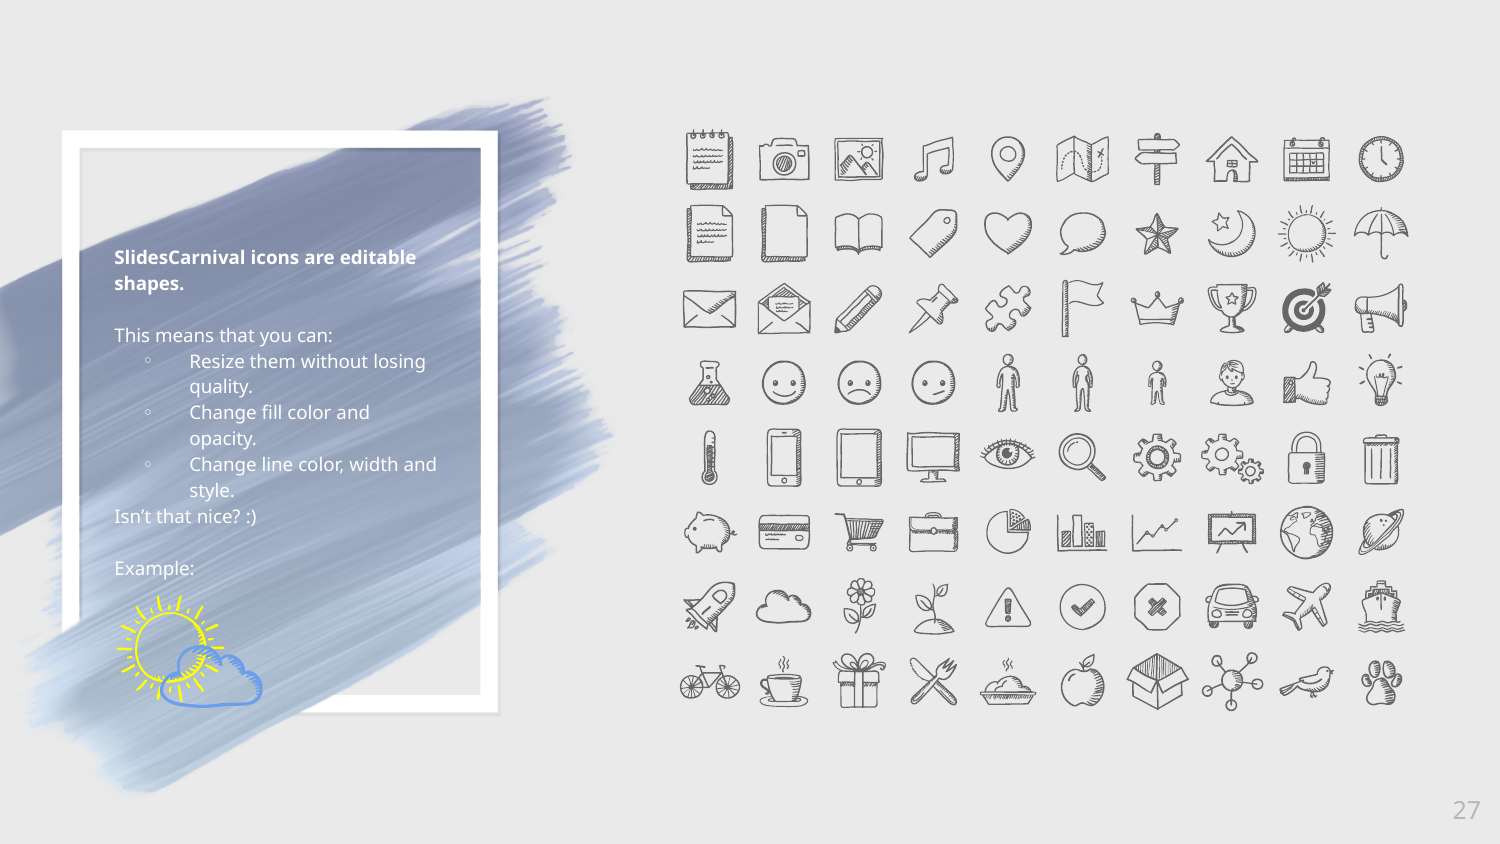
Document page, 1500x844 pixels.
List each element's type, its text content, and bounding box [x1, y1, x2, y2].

text_box [1147, 360, 1167, 405]
text_box [1205, 583, 1259, 629]
text_box [121, 664, 136, 673]
text_box [684, 511, 738, 554]
text_box [679, 664, 741, 699]
text_box [1058, 433, 1107, 481]
text_box [908, 283, 959, 334]
text_box [834, 137, 884, 182]
text_box [1072, 354, 1093, 412]
text_box [1283, 137, 1330, 182]
text_box [1133, 433, 1182, 482]
text_box [991, 136, 1026, 182]
text_box [984, 212, 1032, 255]
text_box [984, 285, 1032, 332]
text_box [834, 285, 883, 334]
text_box [1205, 136, 1259, 183]
text_box [996, 353, 1021, 413]
text_box [843, 578, 877, 634]
text_box [1283, 361, 1331, 406]
text_box [1207, 210, 1256, 258]
text_box [1059, 212, 1107, 256]
text_box [1126, 653, 1190, 711]
text_box [1131, 514, 1183, 552]
text_box [1201, 652, 1264, 712]
text_box [193, 677, 204, 692]
text_box [1354, 283, 1408, 333]
text_box [832, 652, 886, 709]
text_box [1207, 510, 1257, 554]
text_box [1061, 279, 1105, 338]
text_box [177, 684, 183, 702]
list SlidesCarnival icons are editable shapes. This means that you can: Resize them without losing quality. Change fill color and opacity. Change line color, width and style. Isn’t that nice? :) Example: [114, 242, 441, 604]
text_box [1059, 583, 1106, 631]
text_box [1135, 212, 1179, 255]
text_box [755, 589, 812, 624]
text_box [1002, 657, 1013, 672]
text_box [909, 209, 958, 258]
text_box [911, 360, 956, 405]
text_box [1279, 505, 1334, 560]
text_box [683, 581, 736, 633]
text_box [1358, 580, 1405, 633]
text_box [908, 512, 959, 553]
text_box [1056, 135, 1109, 183]
text_box [1134, 132, 1180, 186]
text_box [701, 430, 718, 486]
text_box [909, 657, 957, 706]
text_box [985, 587, 1032, 628]
text_box [688, 360, 731, 406]
text_box [116, 647, 133, 651]
text_box [1060, 653, 1105, 707]
text_box [686, 204, 734, 263]
text_box [980, 438, 1036, 470]
text_box [913, 136, 954, 182]
text_box [1366, 359, 1403, 407]
text_box [758, 514, 811, 550]
text_box [159, 645, 263, 709]
text_box [1201, 433, 1264, 485]
text_box [761, 360, 806, 405]
text_box [766, 428, 802, 487]
text_box [1056, 514, 1108, 552]
text_box [1210, 359, 1254, 407]
text_box [837, 360, 882, 405]
text_box [136, 679, 148, 691]
text_box [156, 685, 160, 701]
text_box [757, 282, 811, 335]
text_box [121, 624, 136, 634]
text_box [1277, 205, 1337, 263]
text_box [913, 583, 955, 635]
text_box [1353, 207, 1409, 260]
text_box [1358, 136, 1404, 183]
text_box [166, 654, 219, 683]
text_box [1358, 508, 1405, 556]
text_box [1282, 282, 1332, 334]
text_box [205, 623, 219, 631]
text_box [1287, 431, 1326, 484]
text_box [834, 213, 883, 255]
text_box [1282, 582, 1332, 631]
slide_number 27 [1391, 779, 1482, 844]
text_box [1130, 291, 1184, 326]
text_box [211, 646, 225, 650]
text_box [682, 290, 737, 329]
text_box [761, 204, 808, 263]
text_box [685, 129, 734, 191]
text_box [834, 513, 884, 552]
text_box [1207, 283, 1257, 334]
text_box [1361, 660, 1403, 706]
text_box [906, 431, 961, 483]
text_box [836, 428, 883, 487]
text_box [1362, 434, 1400, 485]
text_box [759, 137, 810, 181]
text_box [135, 604, 207, 683]
picture [0, 0, 1500, 844]
text_box [986, 508, 1031, 554]
text_box [1279, 666, 1335, 699]
text_box [759, 655, 809, 708]
text_box [1134, 583, 1181, 631]
text_box [979, 675, 1037, 706]
